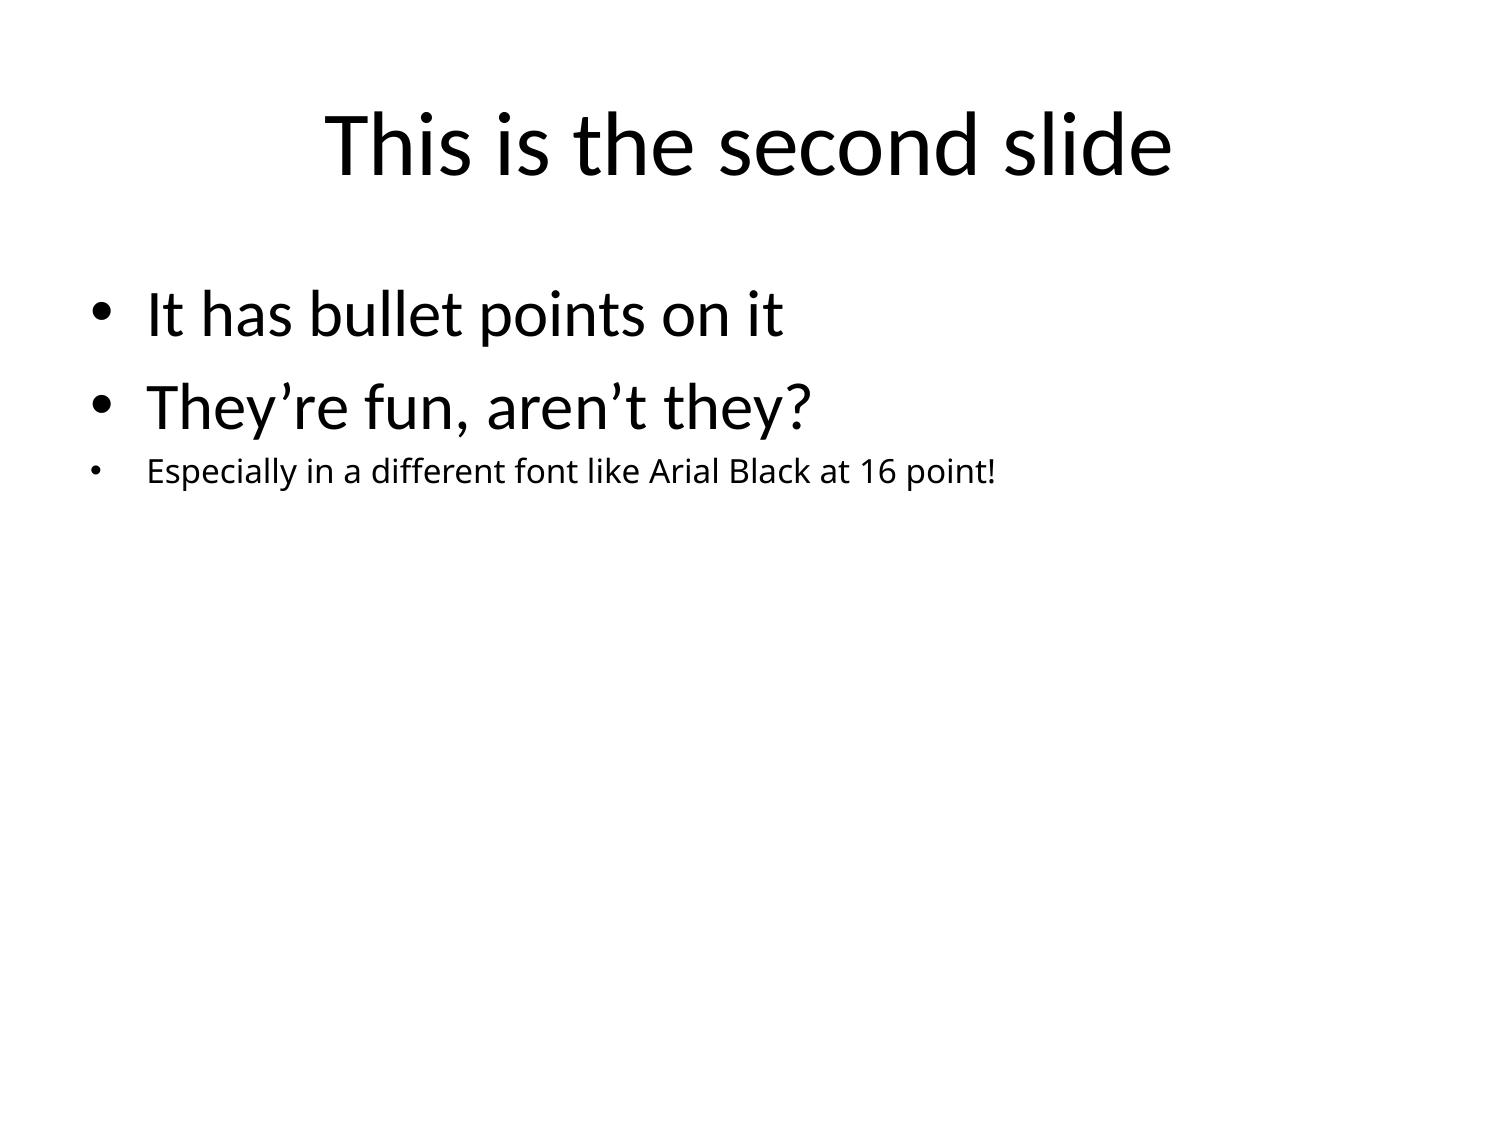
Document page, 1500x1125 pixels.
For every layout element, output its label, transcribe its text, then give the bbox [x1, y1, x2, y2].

list It has bullet points on it They’re fun, aren’t they? Especially in a different font like Arial Black at 16 point! [75, 262, 1425, 1005]
title This is the second slide [75, 45, 1425, 233]
